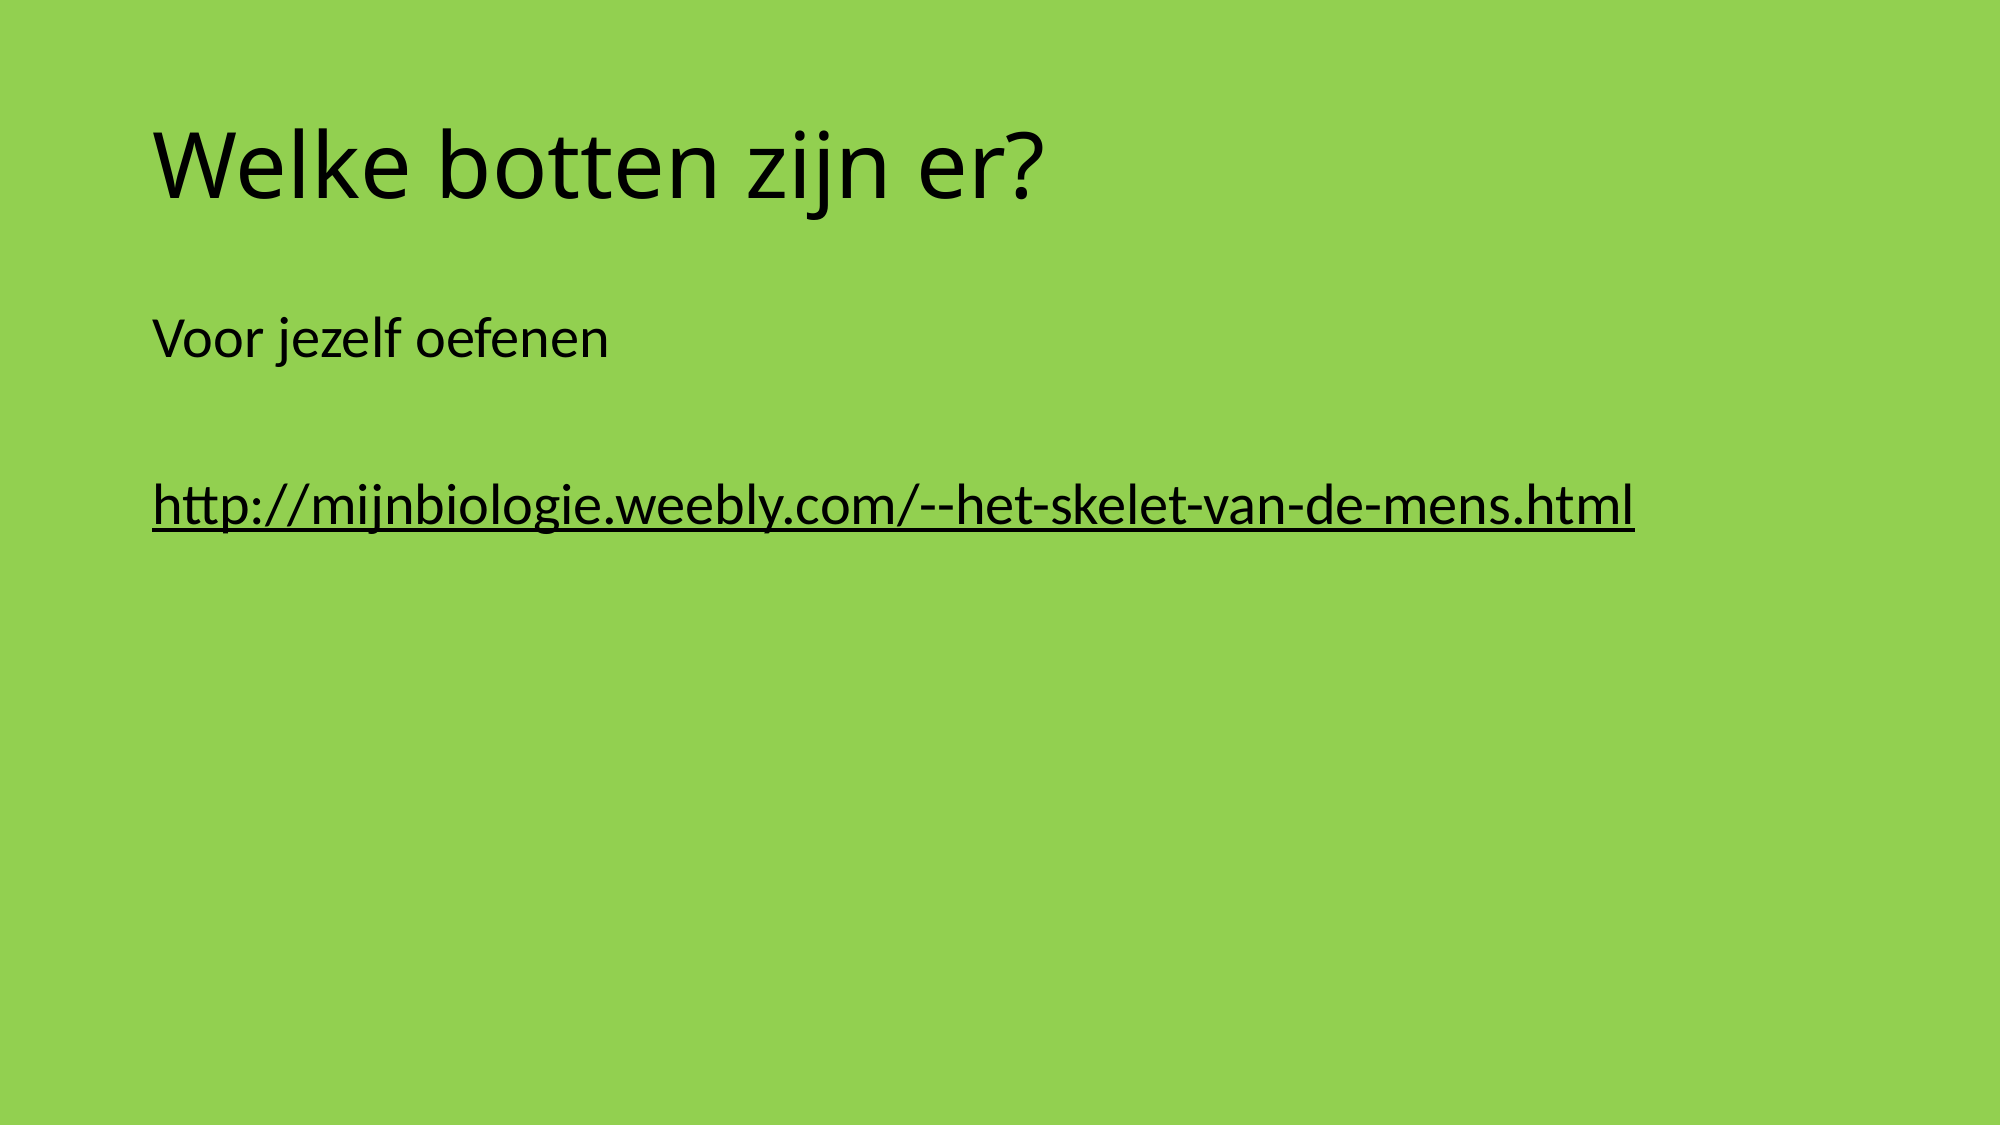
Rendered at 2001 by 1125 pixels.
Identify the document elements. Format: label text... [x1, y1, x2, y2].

list Voor jezelf oefenen http://mijnbiologie.weebly.com/--het-skelet-van-de-mens.html [137, 299, 1863, 1014]
title Welke botten zijn er? [137, 59, 1863, 278]
